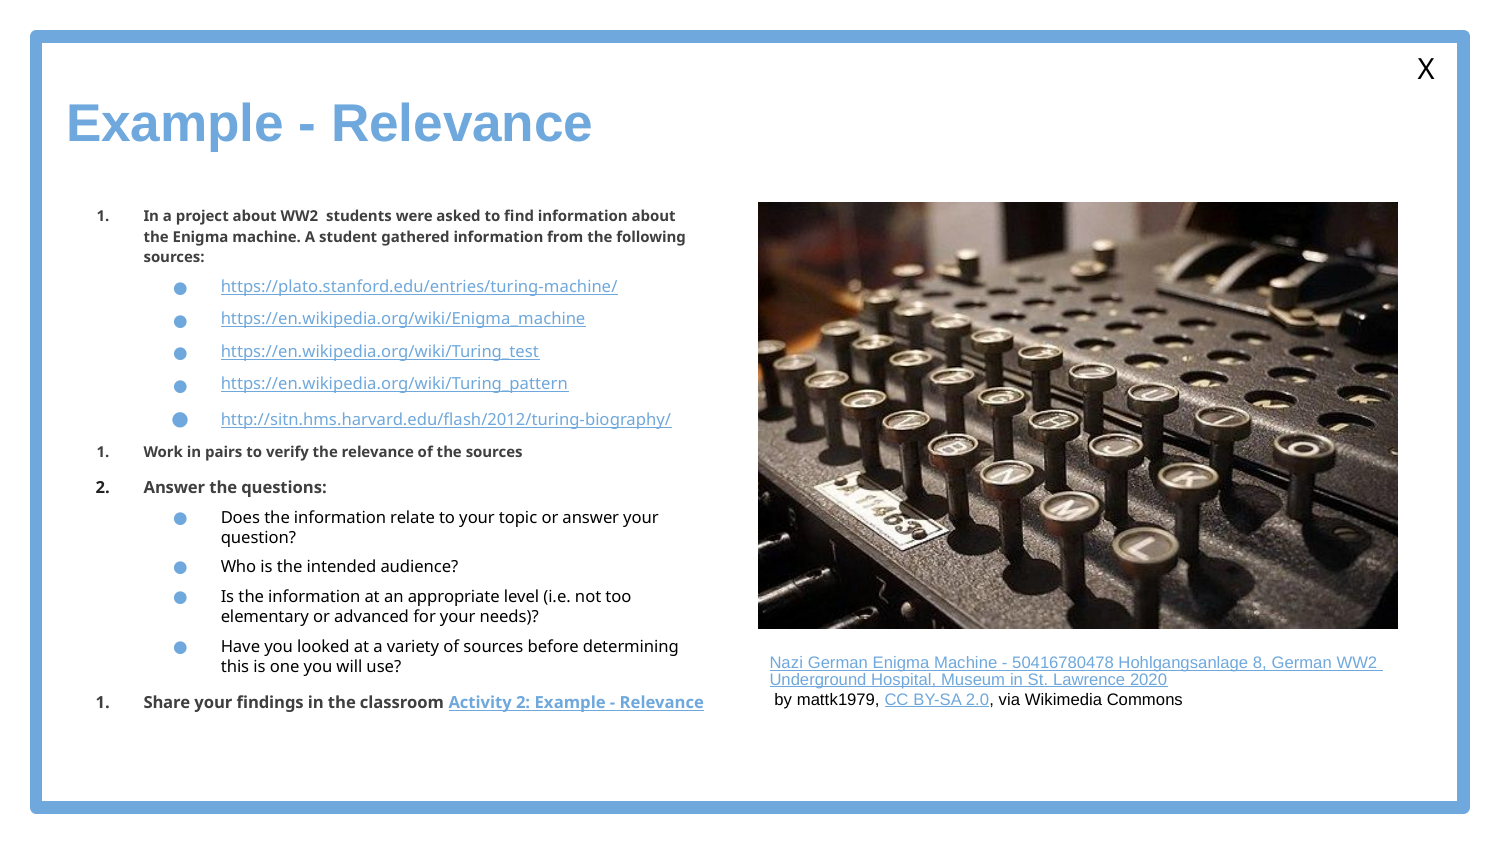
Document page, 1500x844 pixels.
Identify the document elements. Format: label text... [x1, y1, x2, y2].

text_box X [1402, 34, 1451, 100]
text_box [36, 36, 1464, 808]
text_box Nazi German Enigma Machine - 50416780478 Hohlgangsanlage 8, German WW2 Underground Hospital, Museum in St. Lawrence 2020 by mattk1979, CC BY-SA 2.0, via Wikimedia Commons [754, 637, 1401, 708]
title Example - Relevance [51, 72, 1449, 167]
picture [758, 202, 1398, 629]
list In a project about WW2 students were asked to find information about the Enigma machine. A student gathered information from the following sources: https://plato.stanford.edu/entries/turing-machine/ https://en.wikipedia.org/wiki/Enigma_machine https://en.wikipedia.org/wiki/Turing_test https://en.wikipedia.org/wiki/Turing_pattern http://sitn.hms.harvard.edu/flash/2012/turing-biography/ Work in pairs to verify the relevance of the sources Answer the questions: Does the information relate to your topic or answer your question? Who is the intended audience? Is the information at an appropriate level (i.e. not too elementary or advanced for your needs)? Have you looked at a variety of sources before determining this is one you will use? Share your findings in the classroom Activity 2: Example - Relevance [51, 189, 719, 750]
